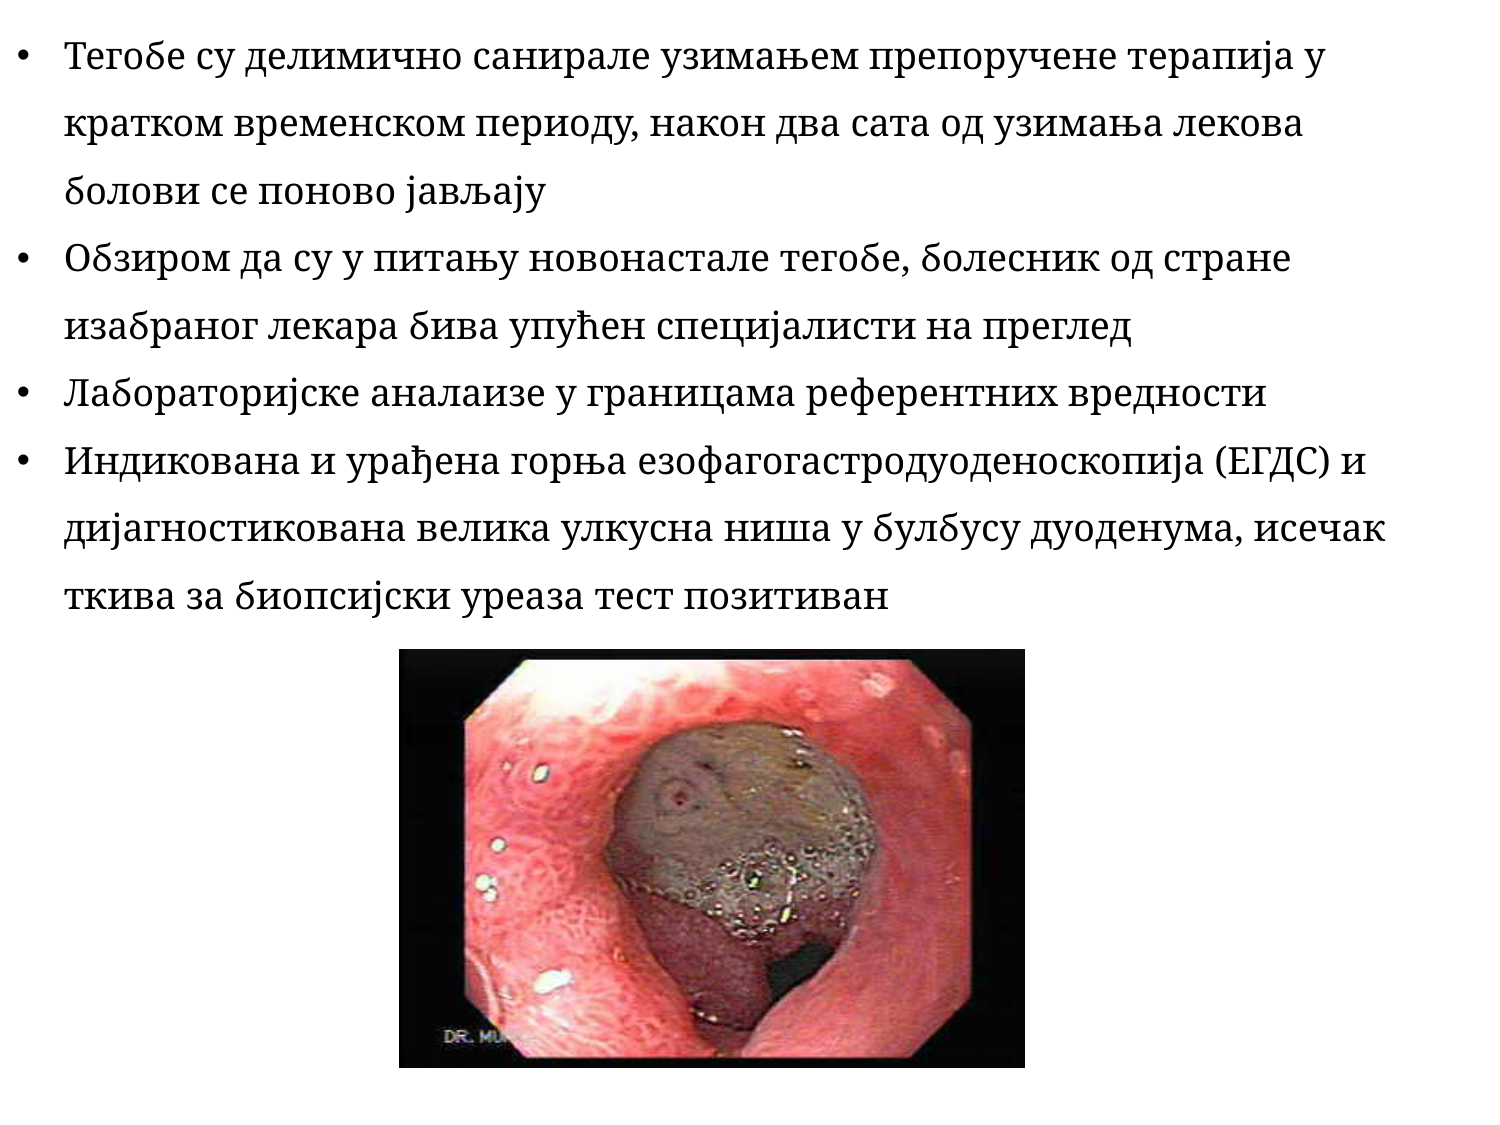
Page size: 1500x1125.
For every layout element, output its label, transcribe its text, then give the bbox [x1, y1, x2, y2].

text_box Тегобе су делимично санирале узимањем препоручене терапија у кратком временском периоду, након два сата од узимања лекова болови се поново јављају Обзиром да су у питању новонастале тегобе, болесник од стране изабраног лекара бива упућен специјалисти на преглед Лабораторијске аналаизе у границама референтних вредности Индикована и урађена горња езофагогастродуоденоскопија (ЕГДС) и дијагностикована велика улкусна ниша у булбусу дуоденума, исечак ткива за биопсијски уреаза тест позитиван [2, 2, 1465, 760]
picture [399, 649, 1026, 1068]
